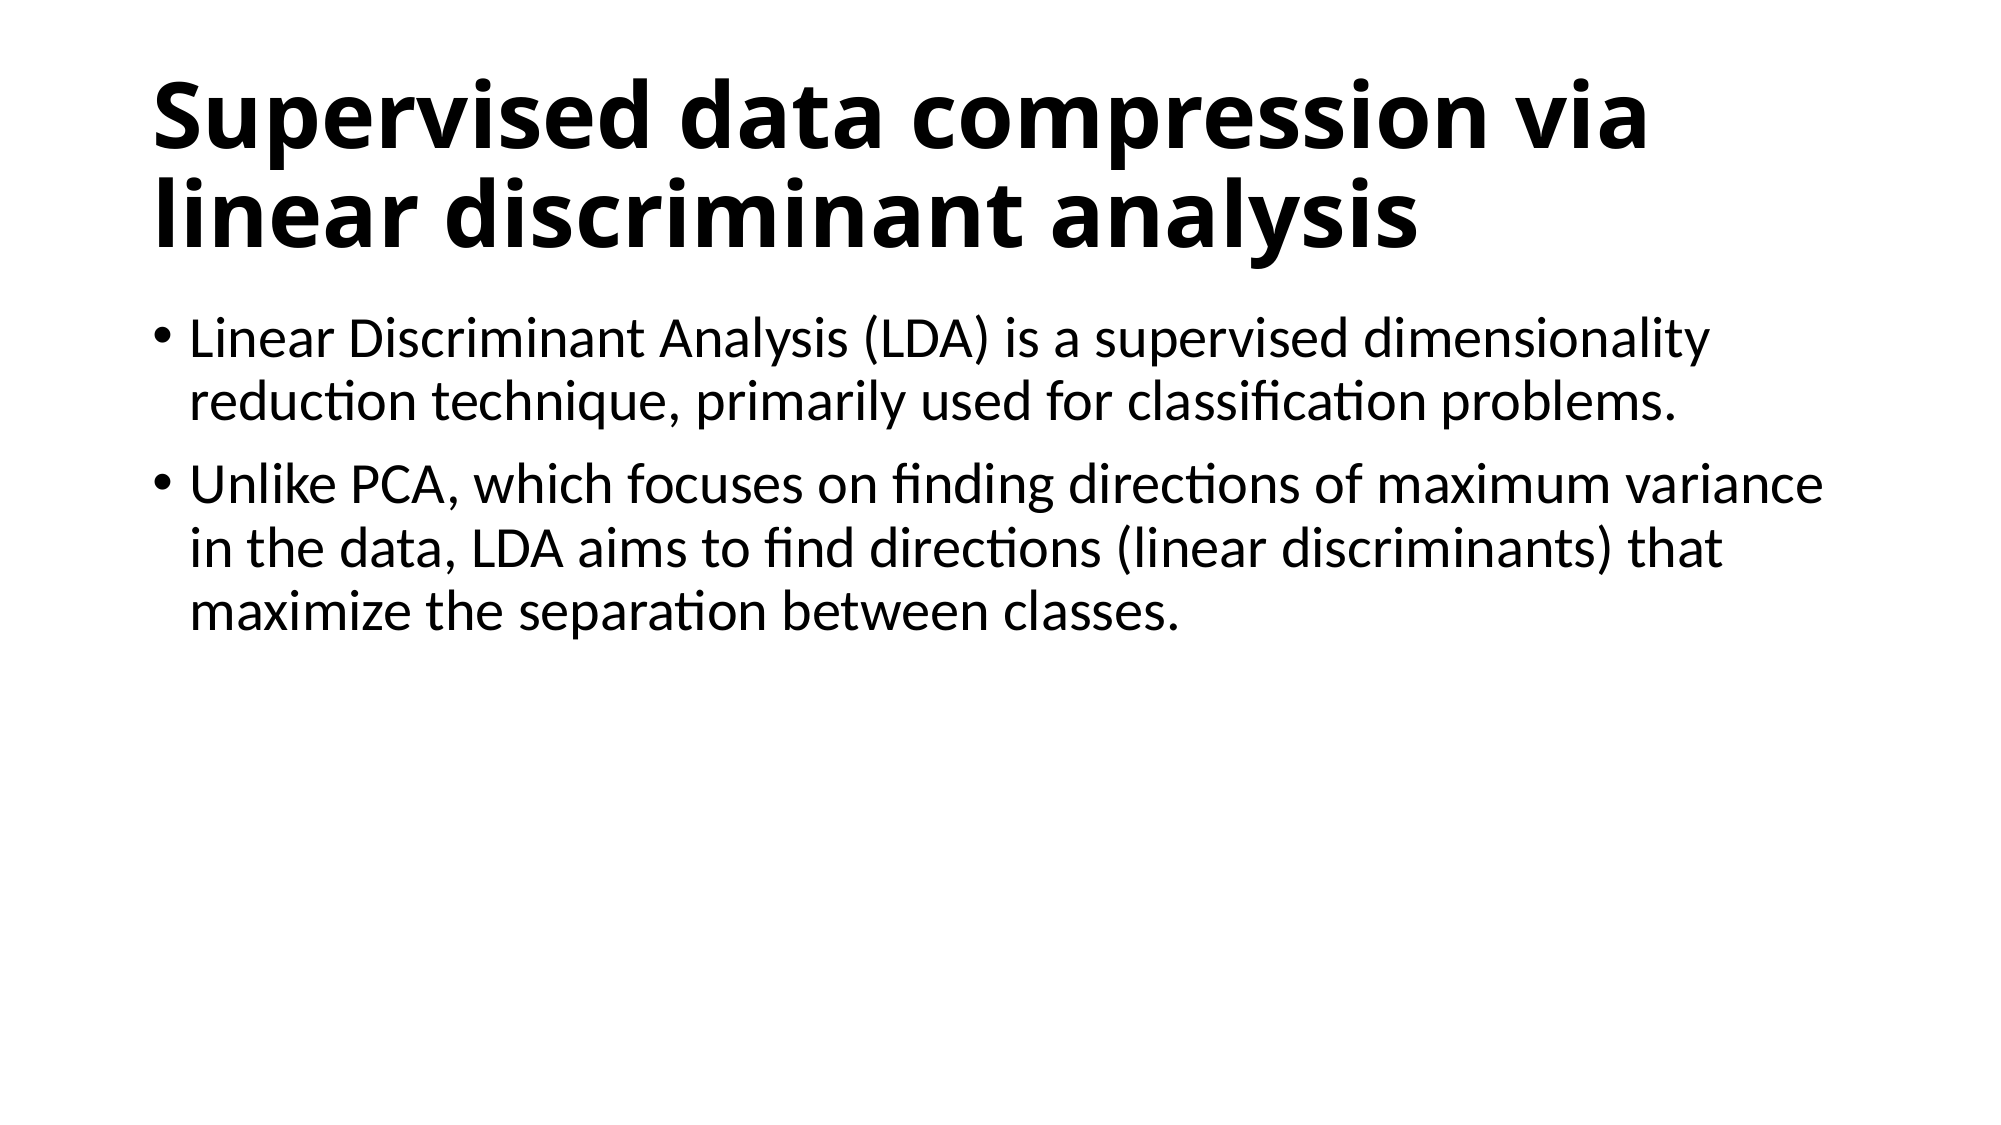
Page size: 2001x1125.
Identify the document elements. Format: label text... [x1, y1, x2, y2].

title Supervised data compression via linear discriminant analysis [137, 59, 1863, 278]
list Linear Discriminant Analysis (LDA) is a supervised dimensionality reduction technique, primarily used for classification problems. Unlike PCA, which focuses on finding directions of maximum variance in the data, LDA aims to find directions (linear discriminants) that maximize the separation between classes. [137, 299, 1863, 1014]
